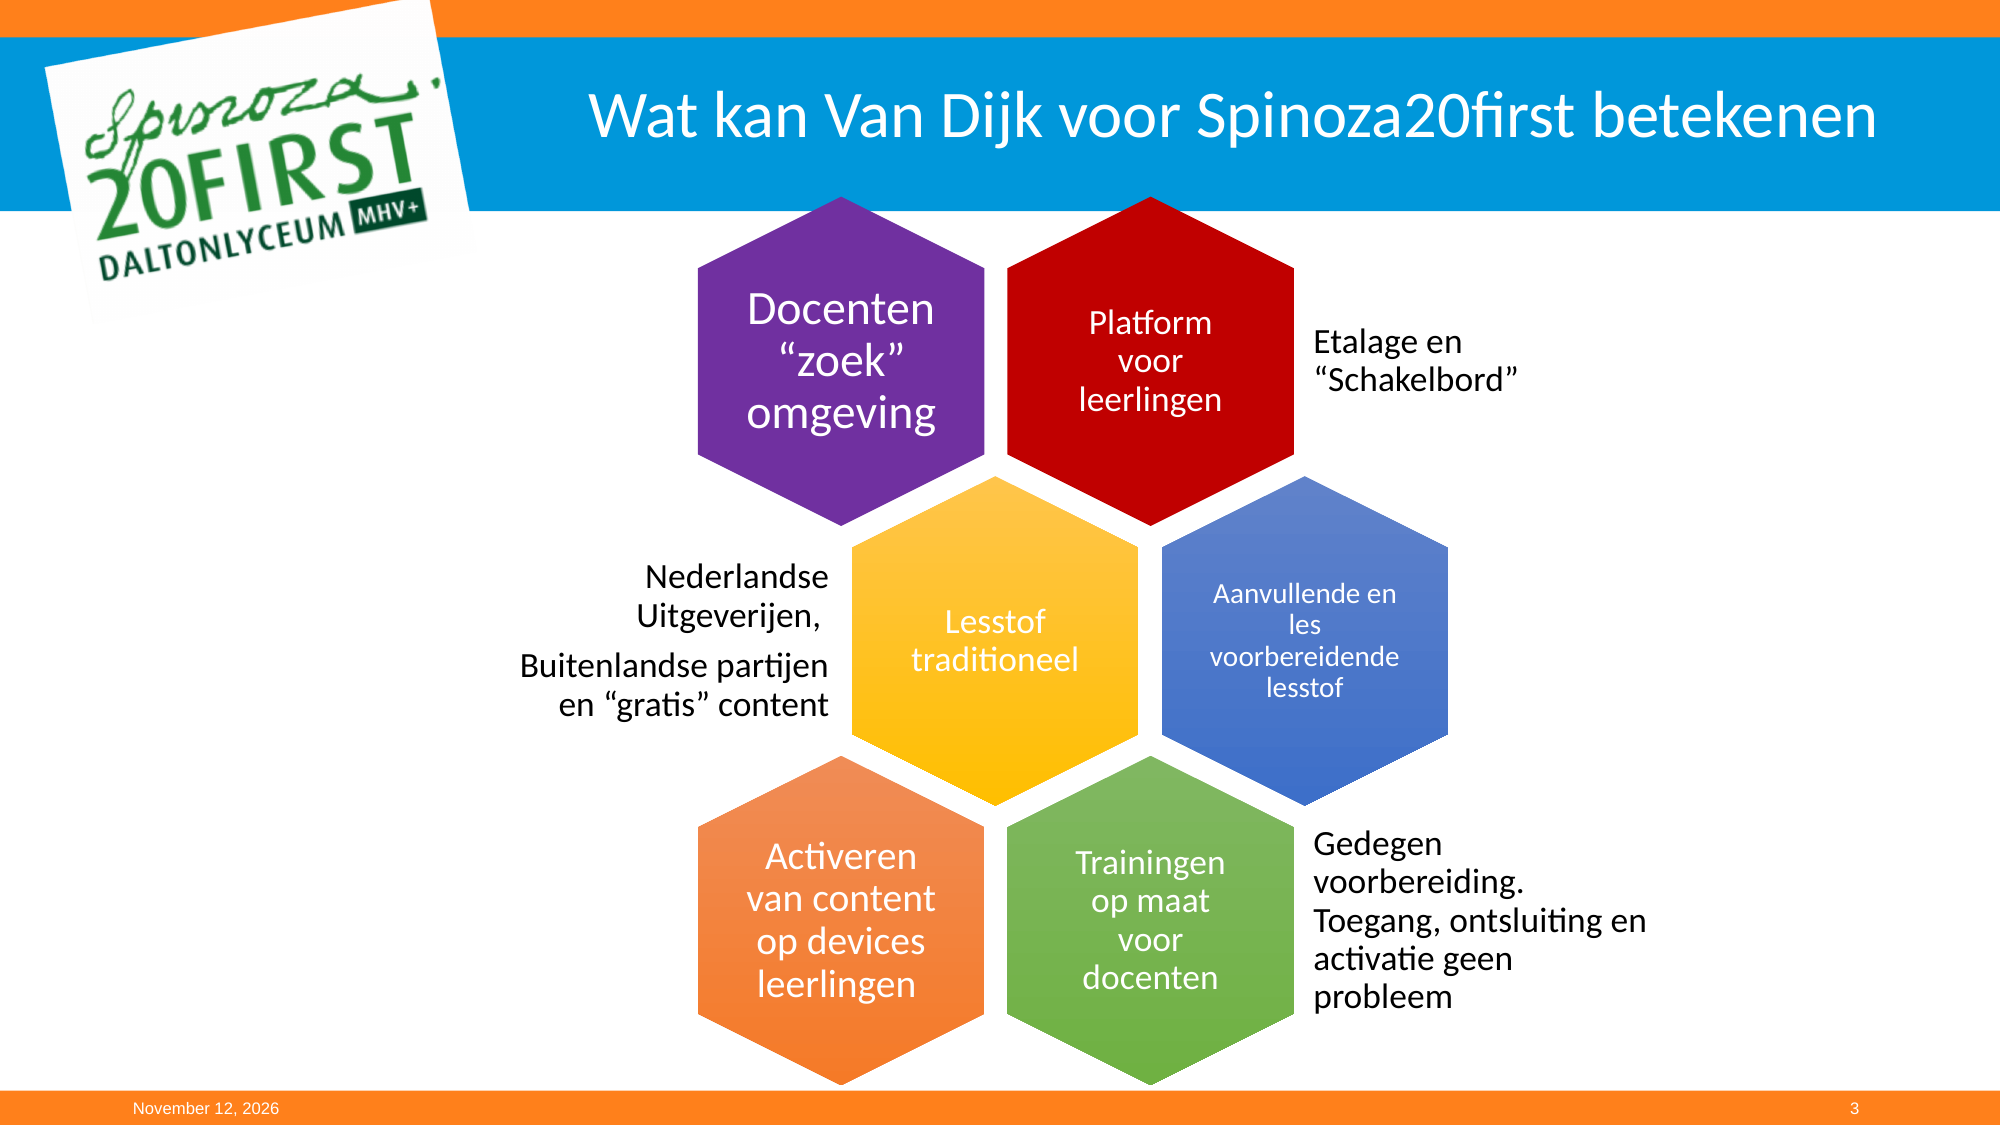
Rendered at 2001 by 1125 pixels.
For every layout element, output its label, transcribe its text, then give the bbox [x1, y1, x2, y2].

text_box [154, 196, 2000, 1086]
text_box Wat kan Van Dijk voor Spinoza20first betekenen [573, 63, 1910, 158]
picture [46, 0, 466, 323]
